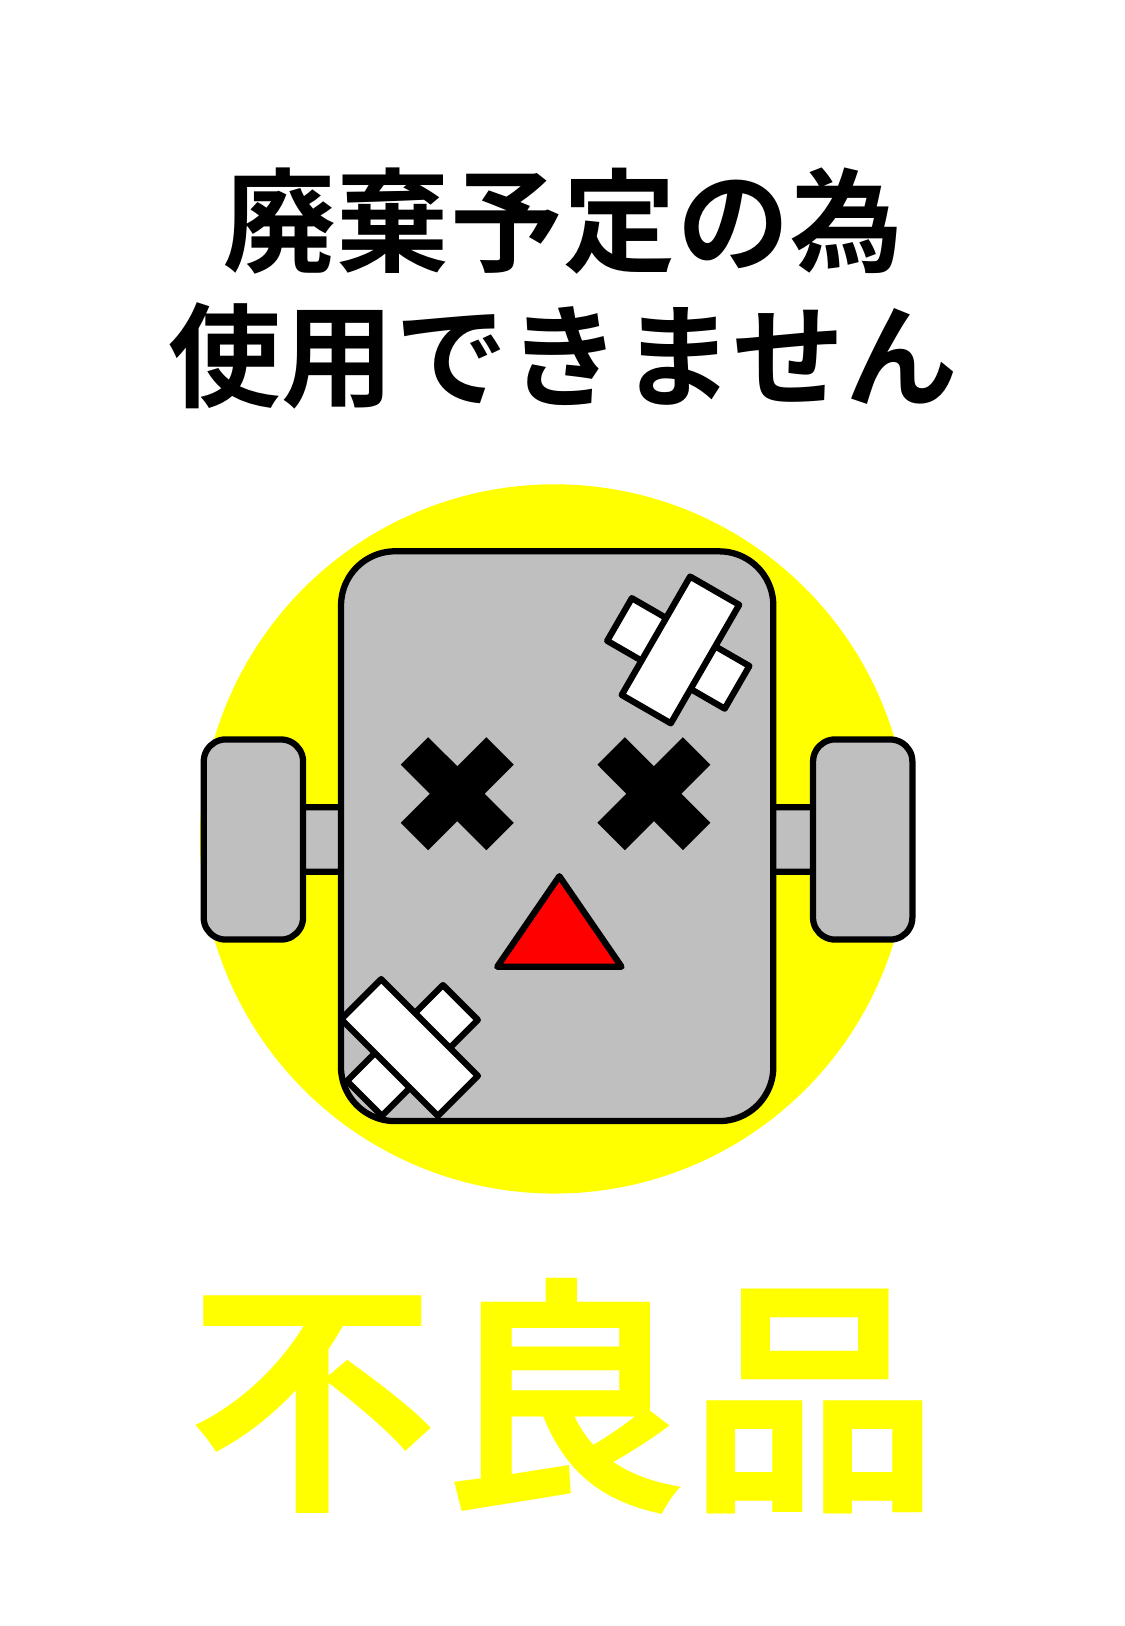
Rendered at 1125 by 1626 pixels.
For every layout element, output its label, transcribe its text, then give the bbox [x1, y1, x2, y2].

text_box 不良品 [23, 1234, 1104, 1550]
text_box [199, 484, 913, 1194]
text_box 廃棄予定の為 使用できません [23, 143, 1104, 429]
